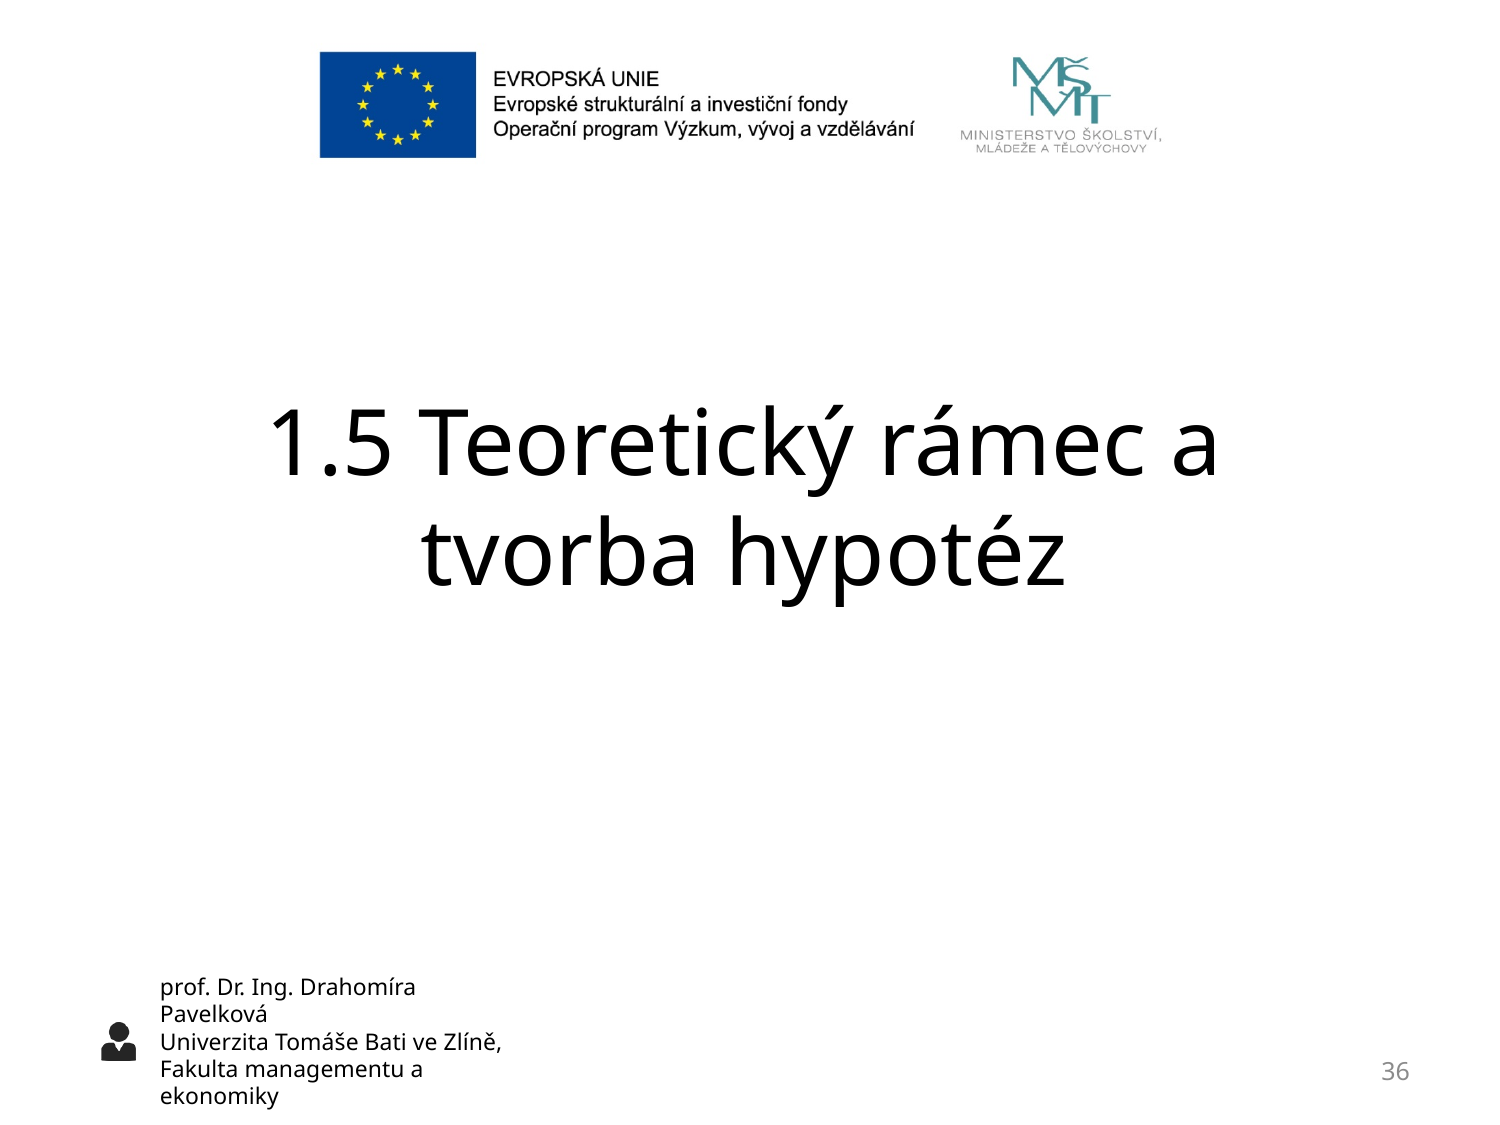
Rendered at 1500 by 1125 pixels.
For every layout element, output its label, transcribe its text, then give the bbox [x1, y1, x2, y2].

title 1.5 Teoretický rámec a tvorba hypotéz [112, 373, 1376, 615]
footer prof. Dr. Ing. Drahomíra Pavelková Univerzita Tomáše Bati ve Zlíně, Fakulta managementu a ekonomiky [145, 999, 526, 1083]
picture [101, 1021, 136, 1062]
slide_number 36 [1074, 1042, 1425, 1103]
picture [267, 0, 1213, 210]
